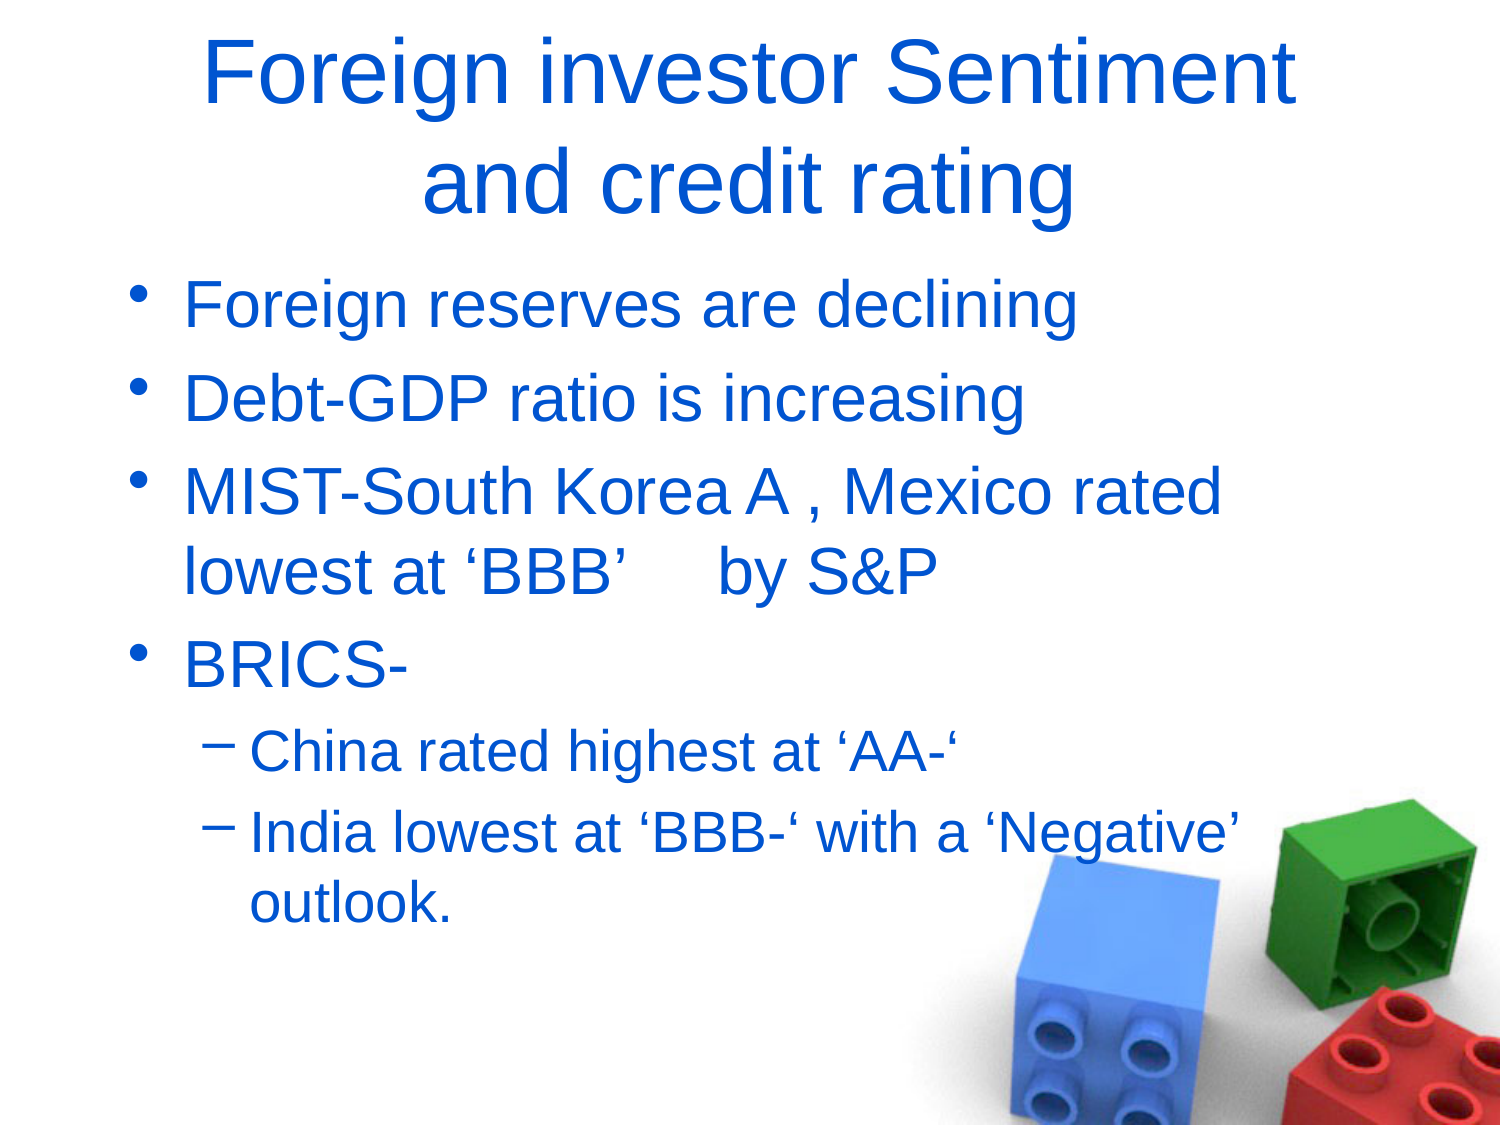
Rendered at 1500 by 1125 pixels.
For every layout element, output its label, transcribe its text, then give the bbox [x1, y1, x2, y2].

list Foreign reserves are declining Debt-GDP ratio is increasing MIST-South Korea A , Mexico rated lowest at ‘BBB’ by S&P BRICS- China rated highest at ‘AA-‘ India lowest at ‘BBB-‘ with a ‘Negative’ outlook. [112, 253, 1388, 994]
picture [249, 187, 1500, 1125]
title Foreign investor Sentiment and credit rating [112, 28, 1388, 217]
